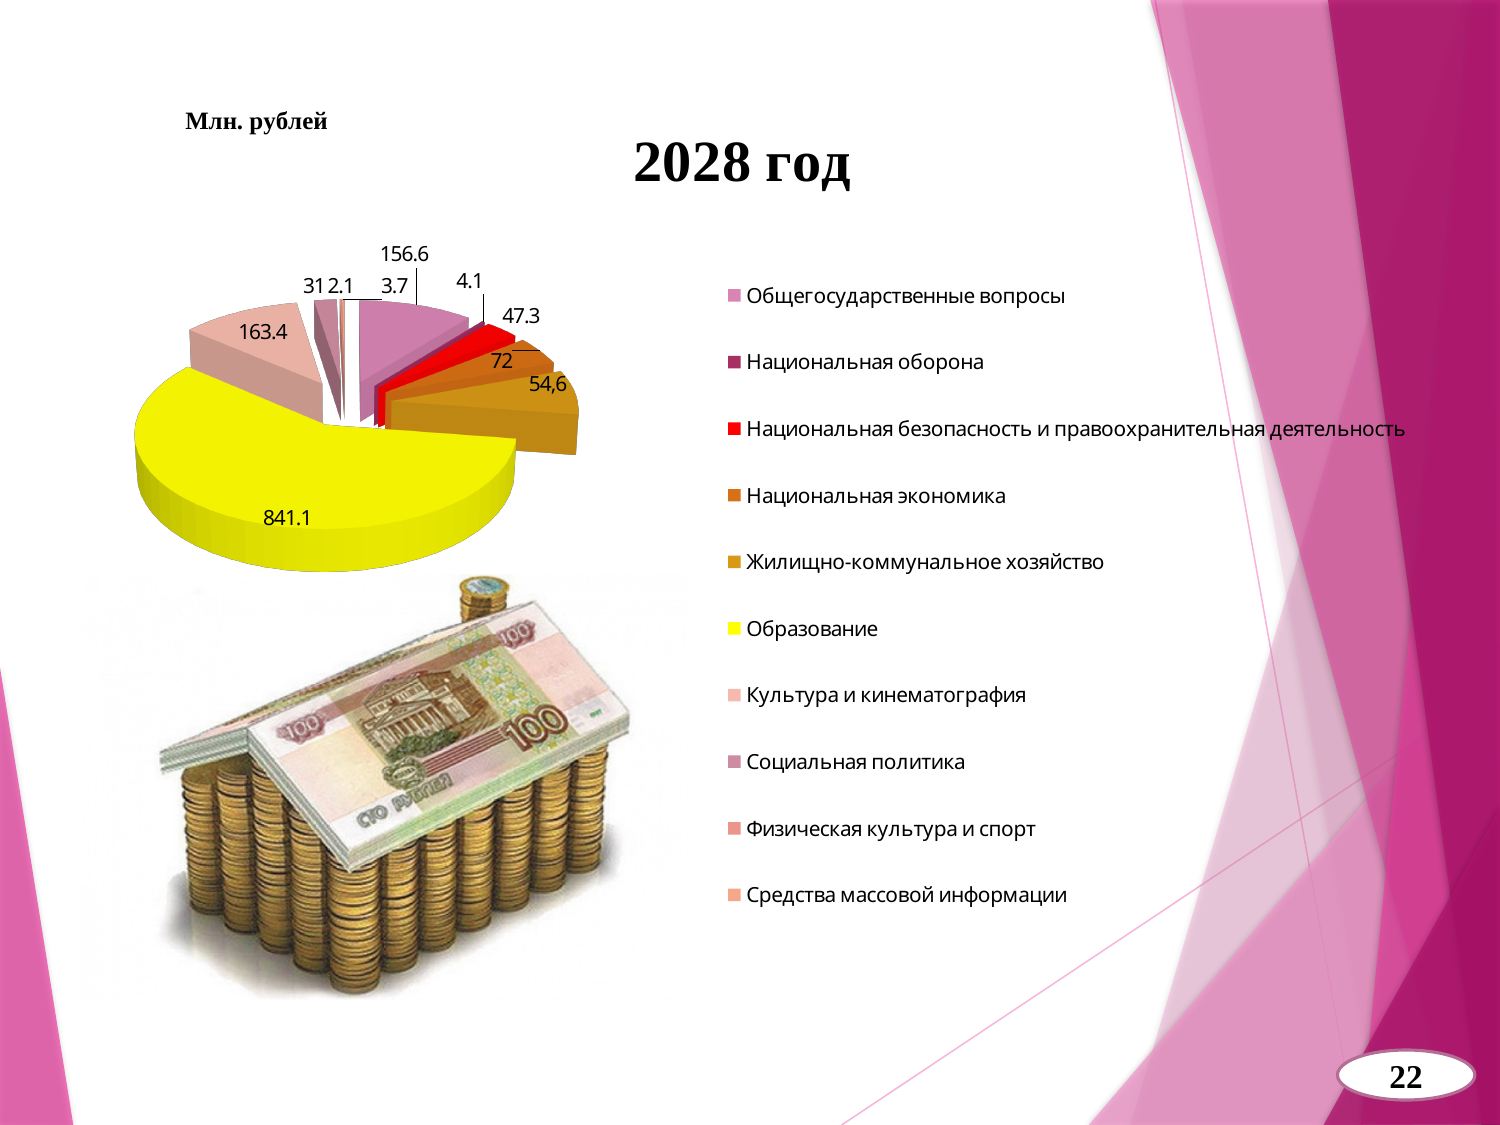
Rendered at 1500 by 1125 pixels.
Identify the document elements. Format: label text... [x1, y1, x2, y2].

text_box 22 [1335, 1048, 1477, 1102]
picture [79, 574, 688, 1001]
chart [84, 99, 1433, 1026]
